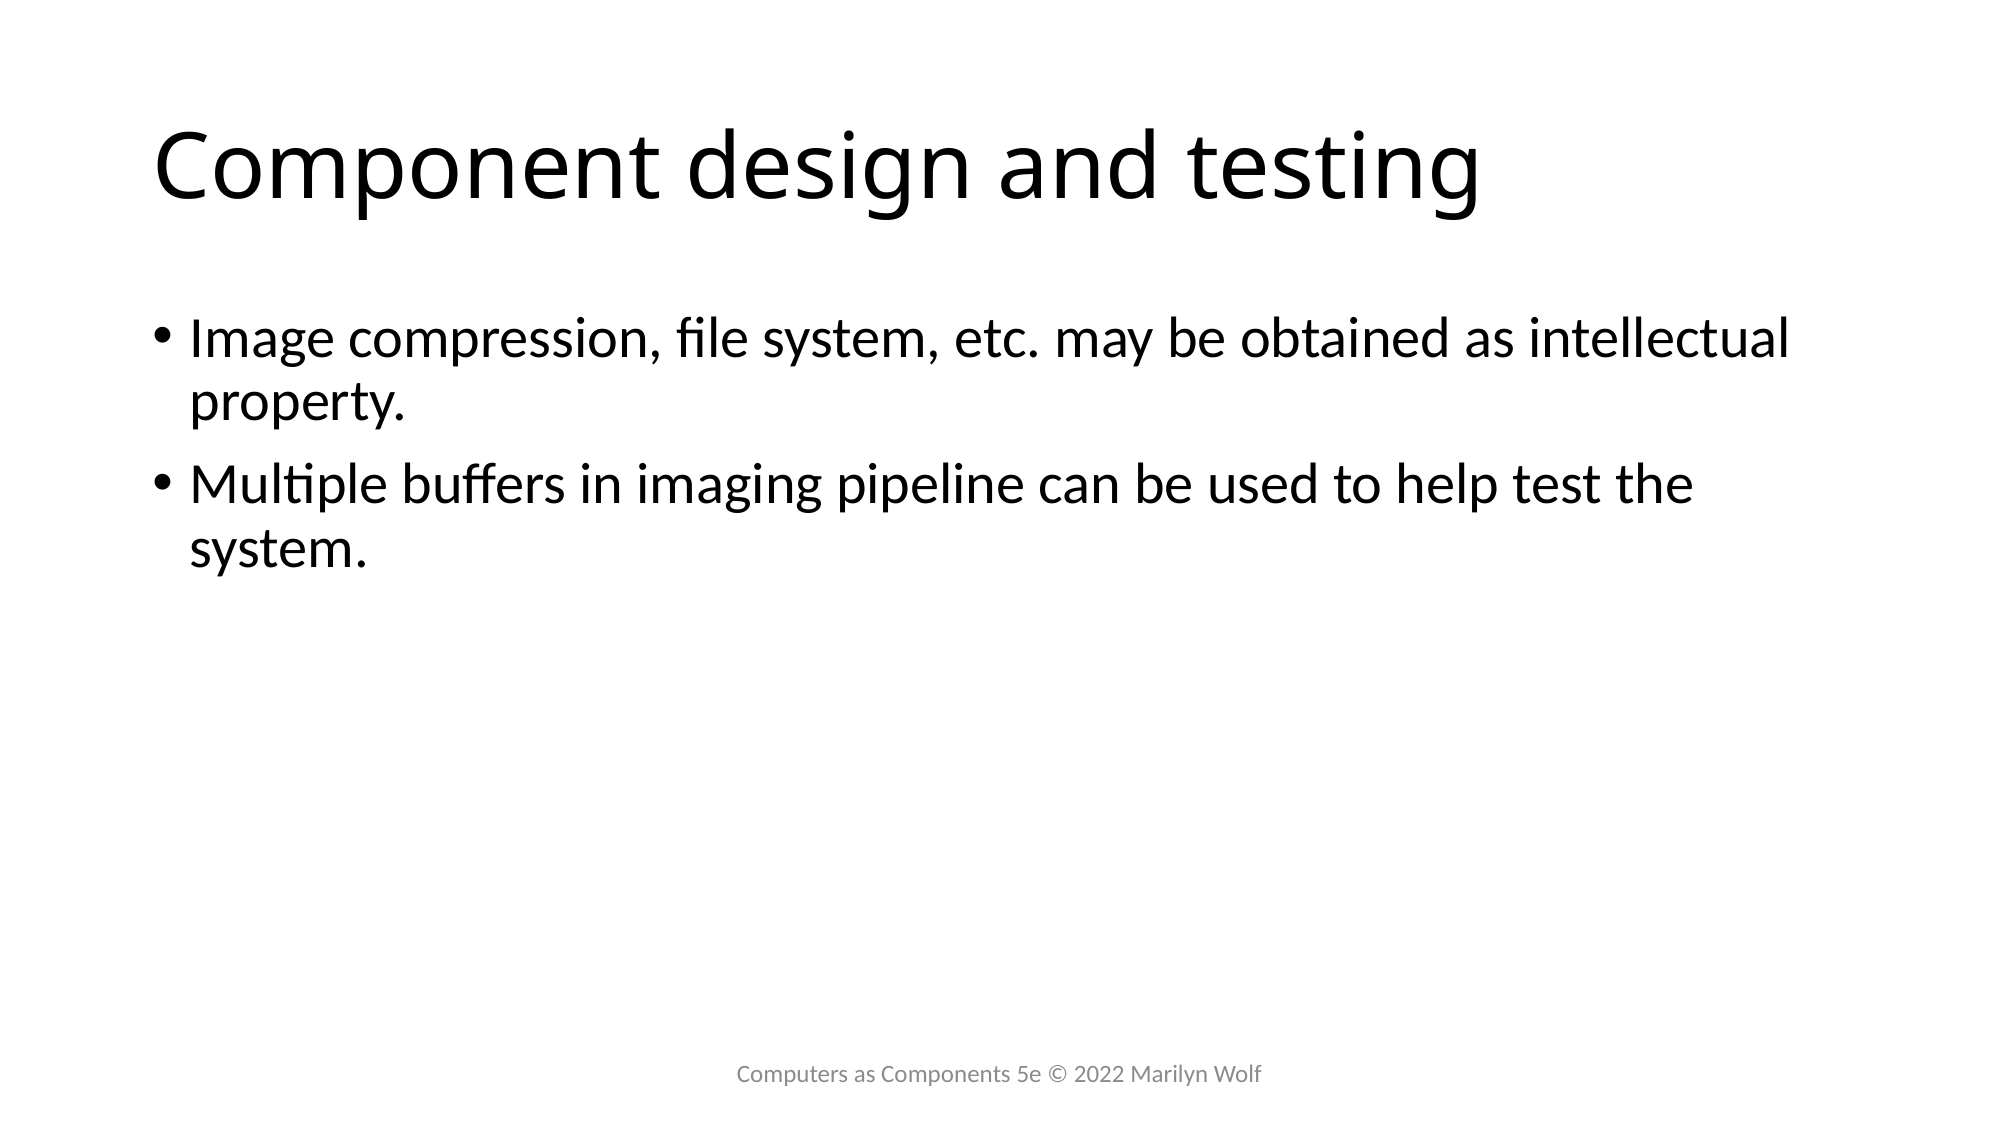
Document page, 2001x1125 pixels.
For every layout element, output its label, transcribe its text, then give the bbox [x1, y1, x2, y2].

footer Computers as Components 5e © 2022 Marilyn Wolf [662, 1042, 1338, 1103]
list Image compression, file system, etc. may be obtained as intellectual property. Multiple buffers in imaging pipeline can be used to help test the system. [137, 299, 1863, 1014]
title Component design and testing [137, 59, 1863, 278]
